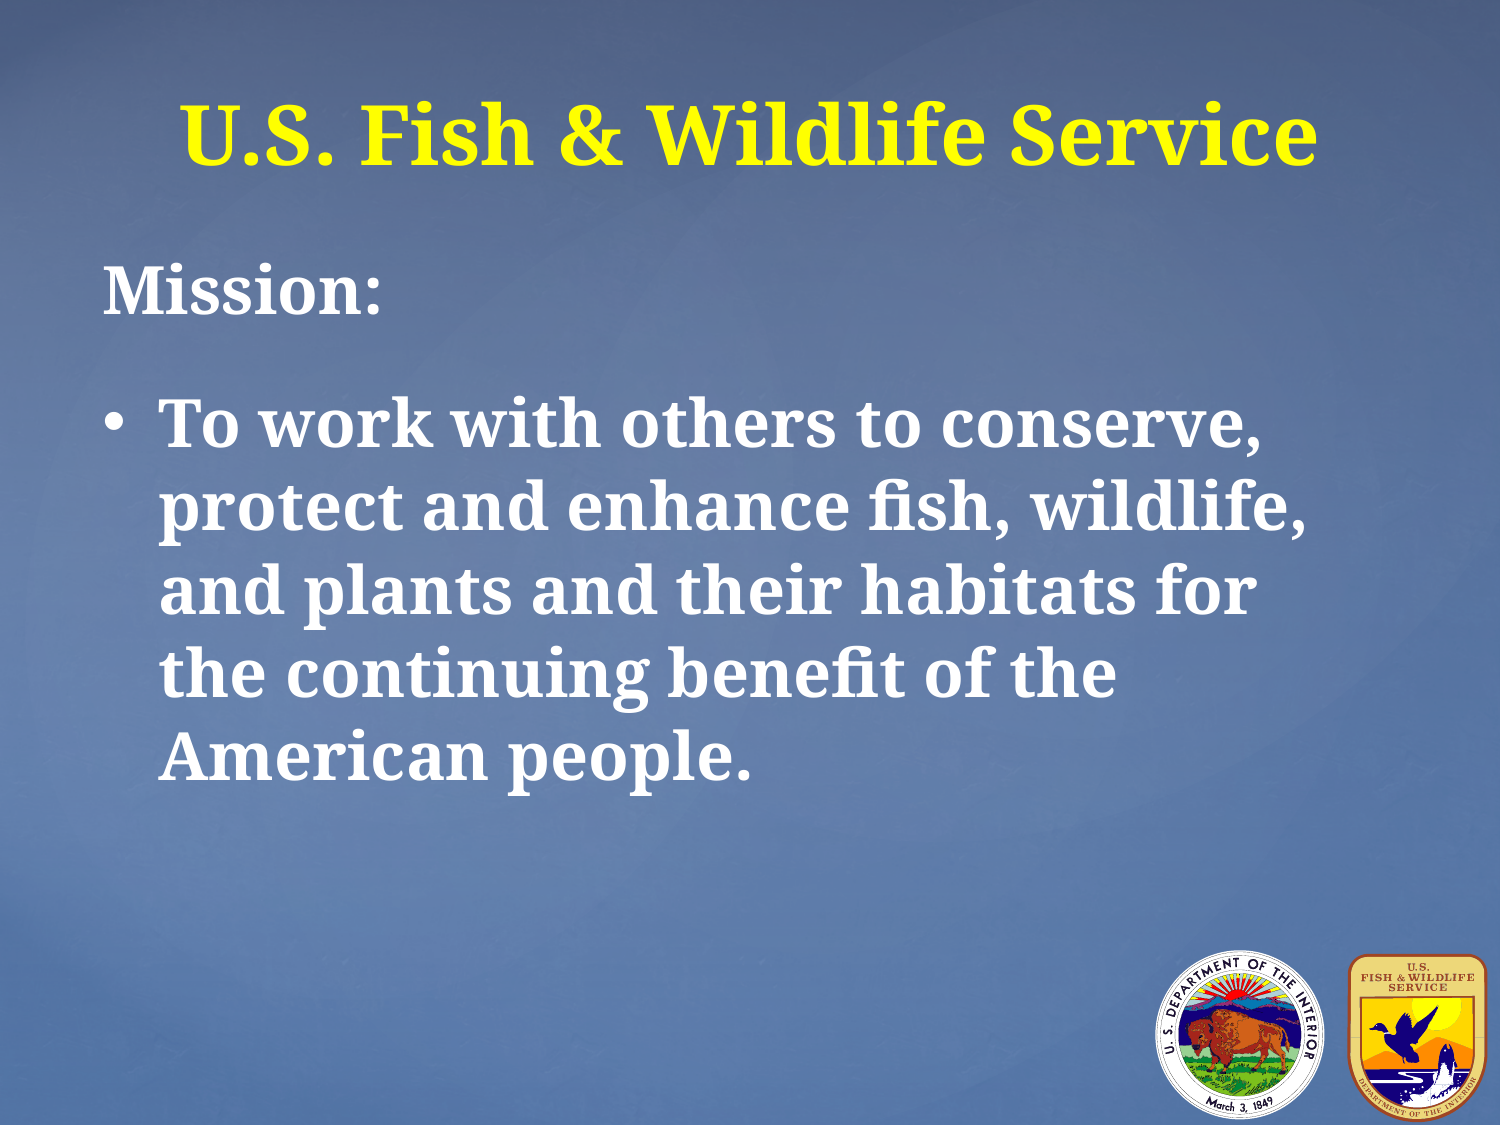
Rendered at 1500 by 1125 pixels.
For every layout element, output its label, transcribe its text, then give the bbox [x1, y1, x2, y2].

text_box Mission: To work with others to conserve, protect and enhance fish, wildlife, and plants and their habitats for the continuing benefit of the American people. [87, 236, 1400, 1000]
text_box U.S. Fish & Wildlife Service [74, 74, 1425, 388]
